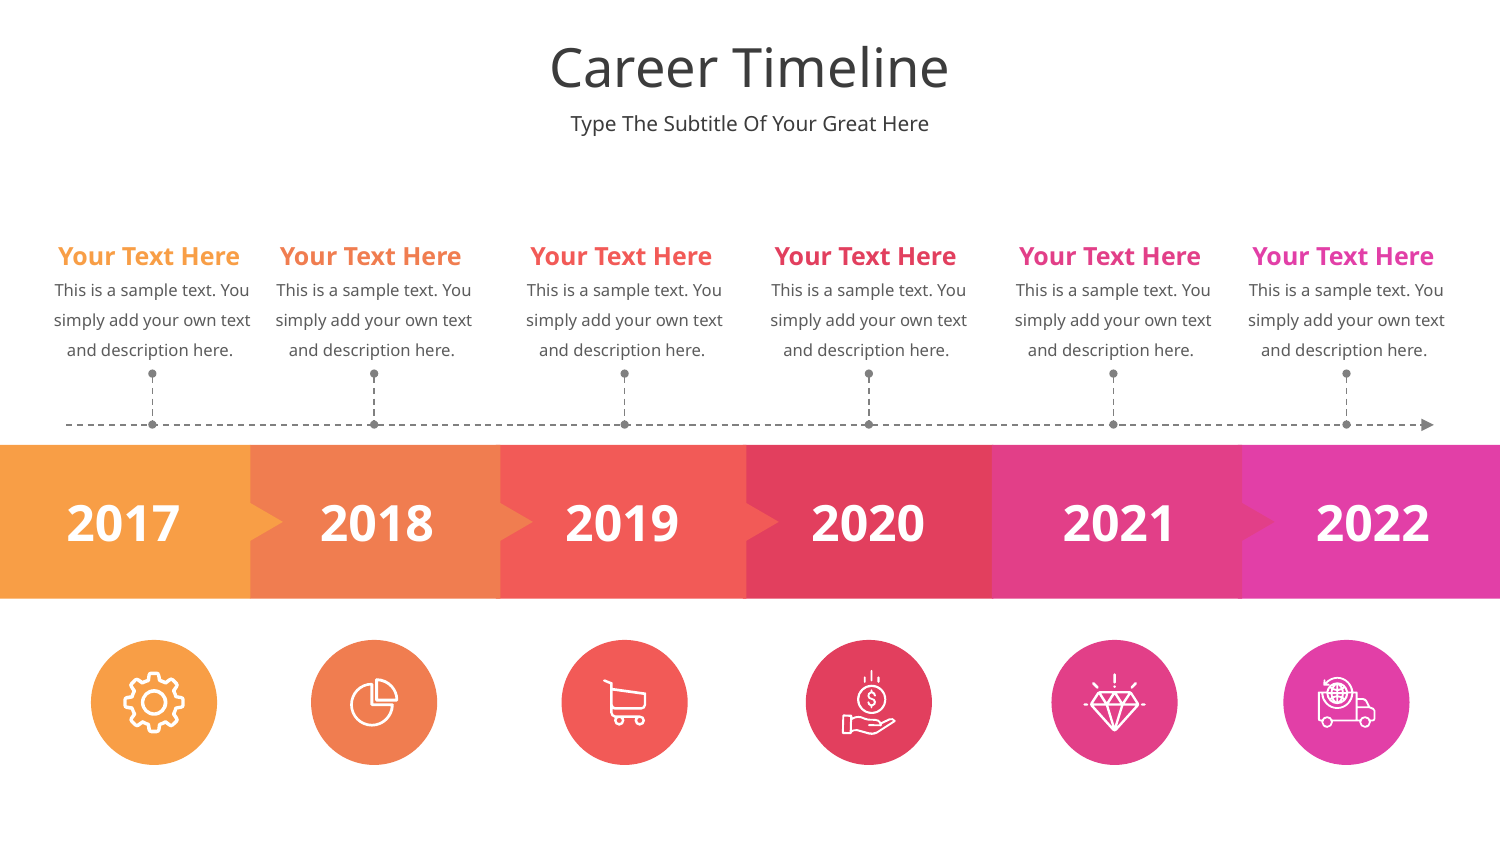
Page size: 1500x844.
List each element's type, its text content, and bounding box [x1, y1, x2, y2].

list Type The Subtitle Of Your Great Here [63, 108, 1437, 138]
text_box [1317, 676, 1376, 728]
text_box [1083, 673, 1146, 732]
text_box [603, 679, 647, 726]
title Career Timeline [63, 25, 1437, 107]
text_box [841, 669, 897, 735]
text_box [1274, 443, 1500, 601]
text_box This is a sample text. You simply add your own text and description here. [520, 271, 729, 360]
text_box Your Text Here [520, 240, 729, 271]
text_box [123, 671, 185, 734]
text_box Your Text Here [1009, 240, 1218, 271]
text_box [349, 677, 399, 727]
text_box [803, 637, 935, 768]
text_box Your Text Here [764, 240, 974, 271]
text_box [308, 637, 440, 768]
text_box [1281, 637, 1412, 768]
text_box This is a sample text. You simply add your own text and description here. [269, 271, 479, 360]
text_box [780, 444, 990, 599]
text_box This is a sample text. You simply add your own text and description here. [1242, 271, 1451, 360]
text_box [88, 637, 220, 768]
text_box This is a sample text. You simply add your own text and description here. [48, 271, 257, 360]
text_box This is a sample text. You simply add your own text and description here. [1009, 271, 1218, 360]
text_box Your Text Here [1242, 240, 1451, 271]
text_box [0, 444, 284, 599]
text_box Your Text Here [48, 240, 257, 271]
text_box [559, 637, 690, 768]
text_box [991, 444, 1275, 599]
text_box This is a sample text. You simply add your own text and description here. [764, 271, 974, 360]
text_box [534, 444, 780, 599]
text_box [1049, 637, 1180, 768]
text_box Your Text Here [269, 240, 479, 271]
text_box 2022 [1281, 491, 1468, 552]
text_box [284, 444, 534, 599]
